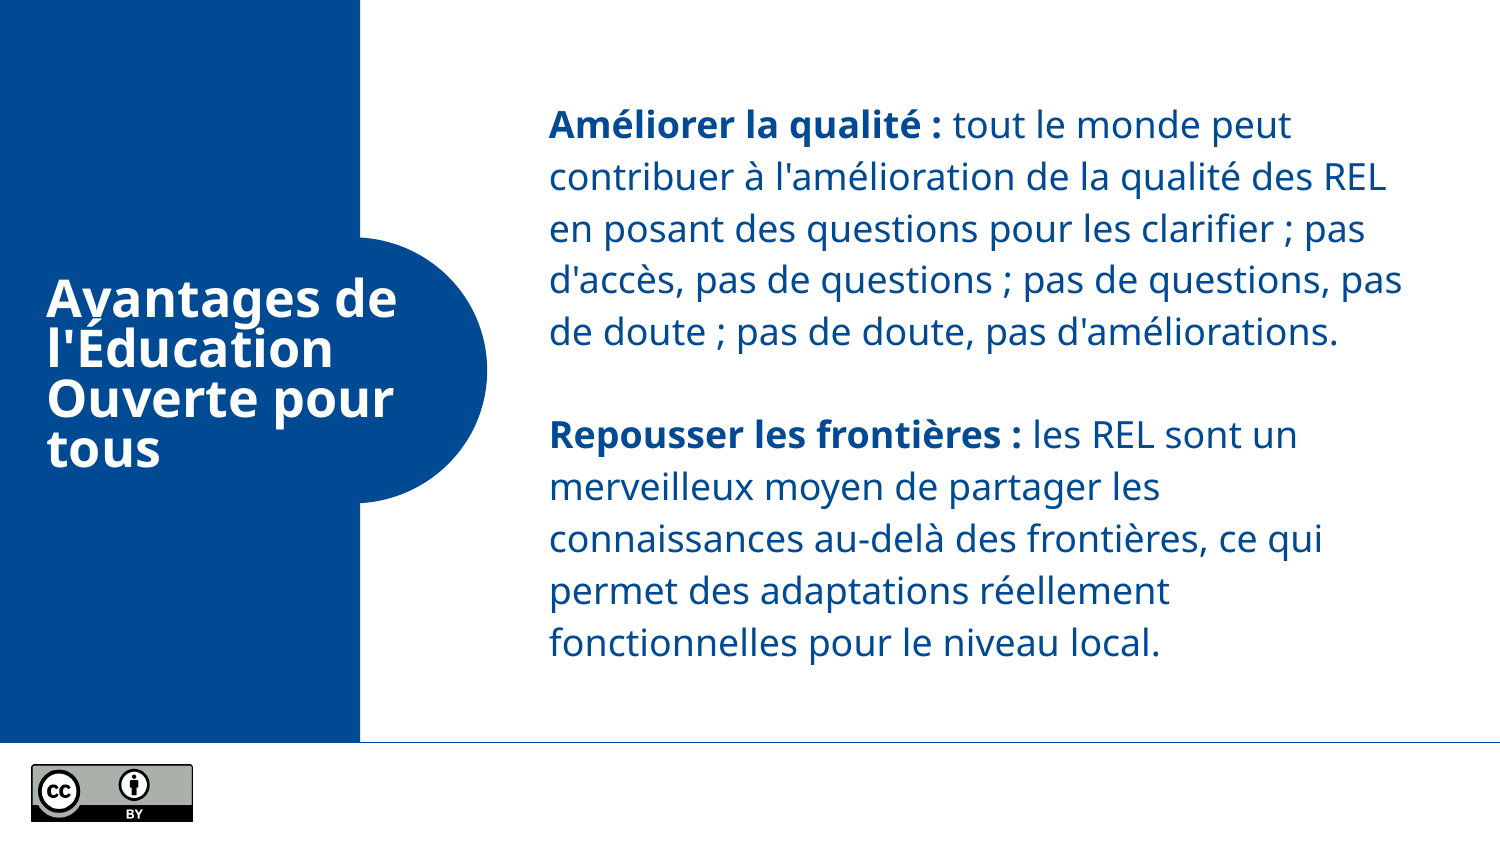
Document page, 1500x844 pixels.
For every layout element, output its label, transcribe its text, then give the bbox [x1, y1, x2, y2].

picture [31, 764, 193, 822]
text_box [0, 0, 361, 742]
text_box [274, 237, 488, 486]
text_box Avantages de l'Éducation Ouverte pour tous [31, 262, 420, 493]
text_box Améliorer la qualité : tout le monde peut contribuer à l'amélioration de la qualité des REL en posant des questions pour les clarifier ; pas d'accès, pas de questions ; pas de questions, pas de doute ; pas de doute, pas d'améliorations. Repousser les frontières : les REL sont un merveilleux moyen de partager les connaissances au-delà des frontières, ce qui permet des adaptations réellement fonctionnelles pour le niveau local. [534, 79, 1420, 679]
text_box [0, 750, 1500, 844]
text_box [300, 493, 405, 504]
